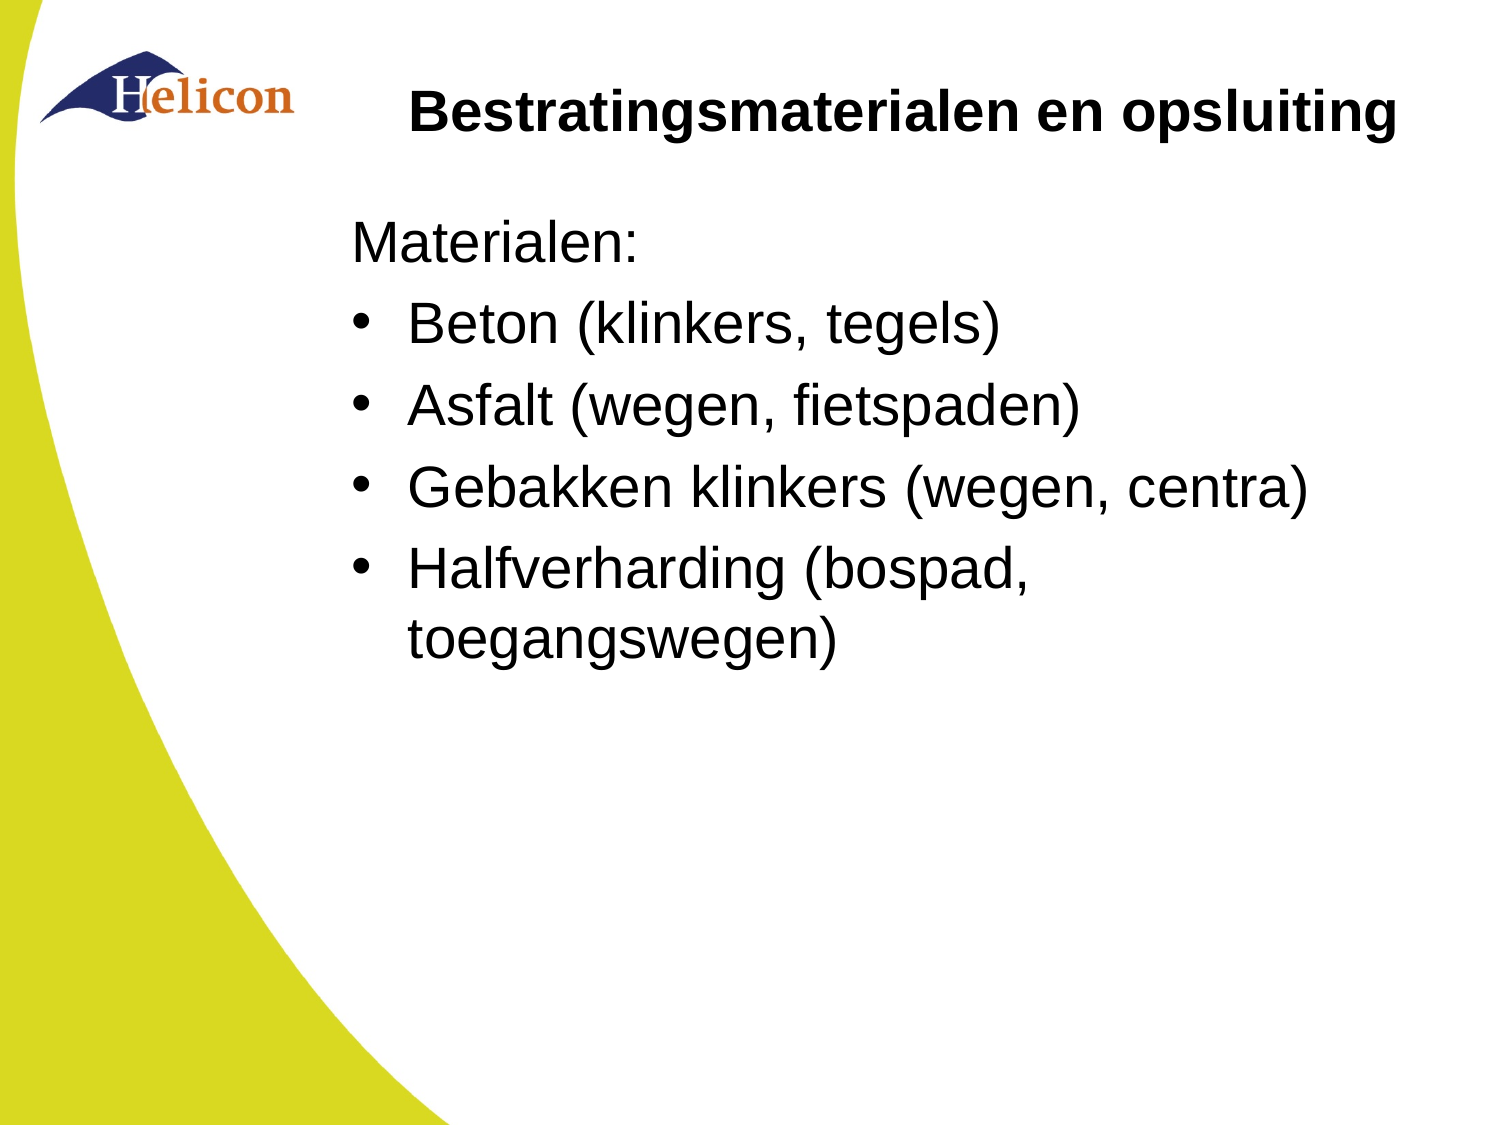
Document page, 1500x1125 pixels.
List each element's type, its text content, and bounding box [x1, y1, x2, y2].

list Materialen: Beton (klinkers, tegels) Asfalt (wegen, fietspaden) Gebakken klinkers (wegen, centra) Halfverharding (bospad, toegangswegen) [336, 196, 1425, 1005]
picture [0, 0, 1500, 1125]
title Bestratingsmaterialen en opsluiting [324, 54, 1415, 161]
